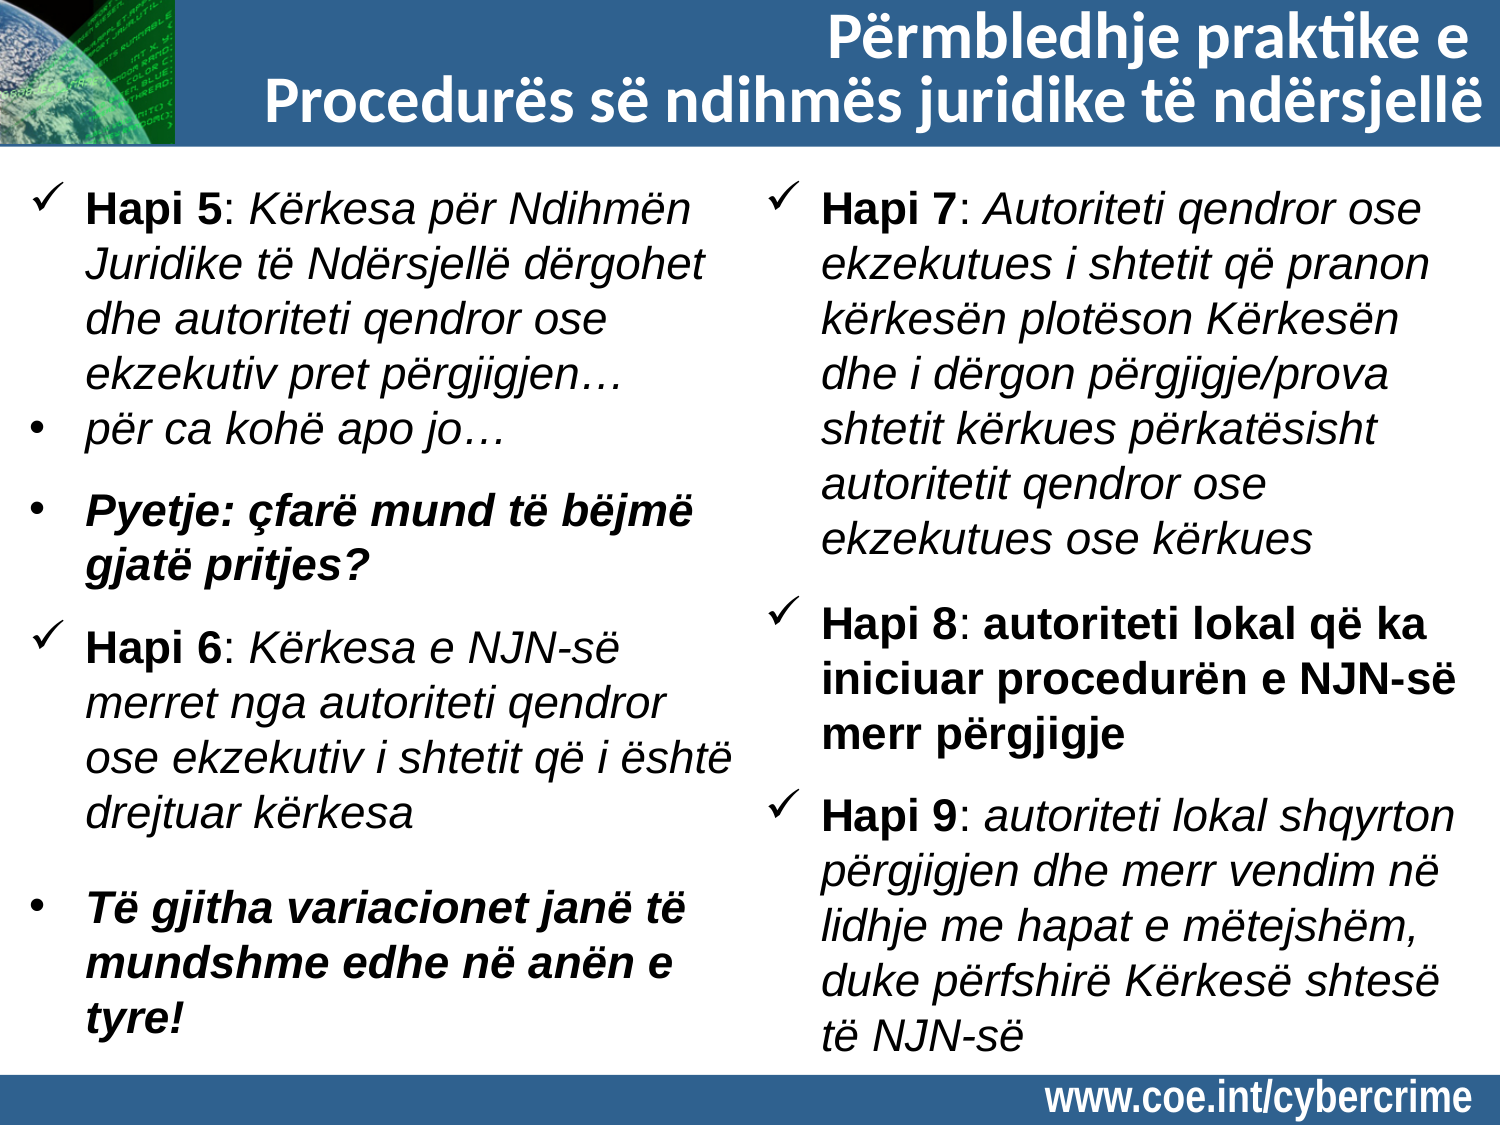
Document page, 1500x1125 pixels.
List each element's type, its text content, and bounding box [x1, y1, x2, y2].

text_box Përmbledhje praktike e Procedurës së ndihmës juridike të ndërsjellë [177, 0, 1500, 149]
text_box Hapi 7: Autoriteti qendror ose ekzekutues i shtetit që pranon kërkesën plotëson Kërkesën dhe i dërgon përgjigje/prova shtetit kërkues përkatësisht autoritetit qendror ose ekzekutues ose kërkues Hapi 8: autoriteti lokal që ka iniciuar procedurën e NJN-së merr përgjigje Hapi 9: autoriteti lokal shqyrton përgjigjen dhe merr vendim në lidhje me hapat e mëtejshëm, duke përfshirë Kërkesë shtesë të NJN-së [749, 171, 1500, 1069]
picture [0, 0, 175, 144]
text_box www.coe.int/cybercrime [1030, 1069, 1500, 1125]
text_box [0, 1073, 1030, 1125]
text_box Hapi 5: Kërkesa për Ndihmën Juridike të Ndërsjellë dërgohet dhe autoriteti qendror ose ekzekutiv pret përgjigjen… për ca kohë apo jo… Pyetje: çfarë mund të bëjmë gjatë pritjes? Hapi 6: Kërkesa e NJN-së merret nga autoriteti qendror ose ekzekutiv i shtetit që i është drejtuar kërkesa Të gjitha variacionet janë të mundshme edhe në anën e tyre! [14, 171, 749, 1050]
